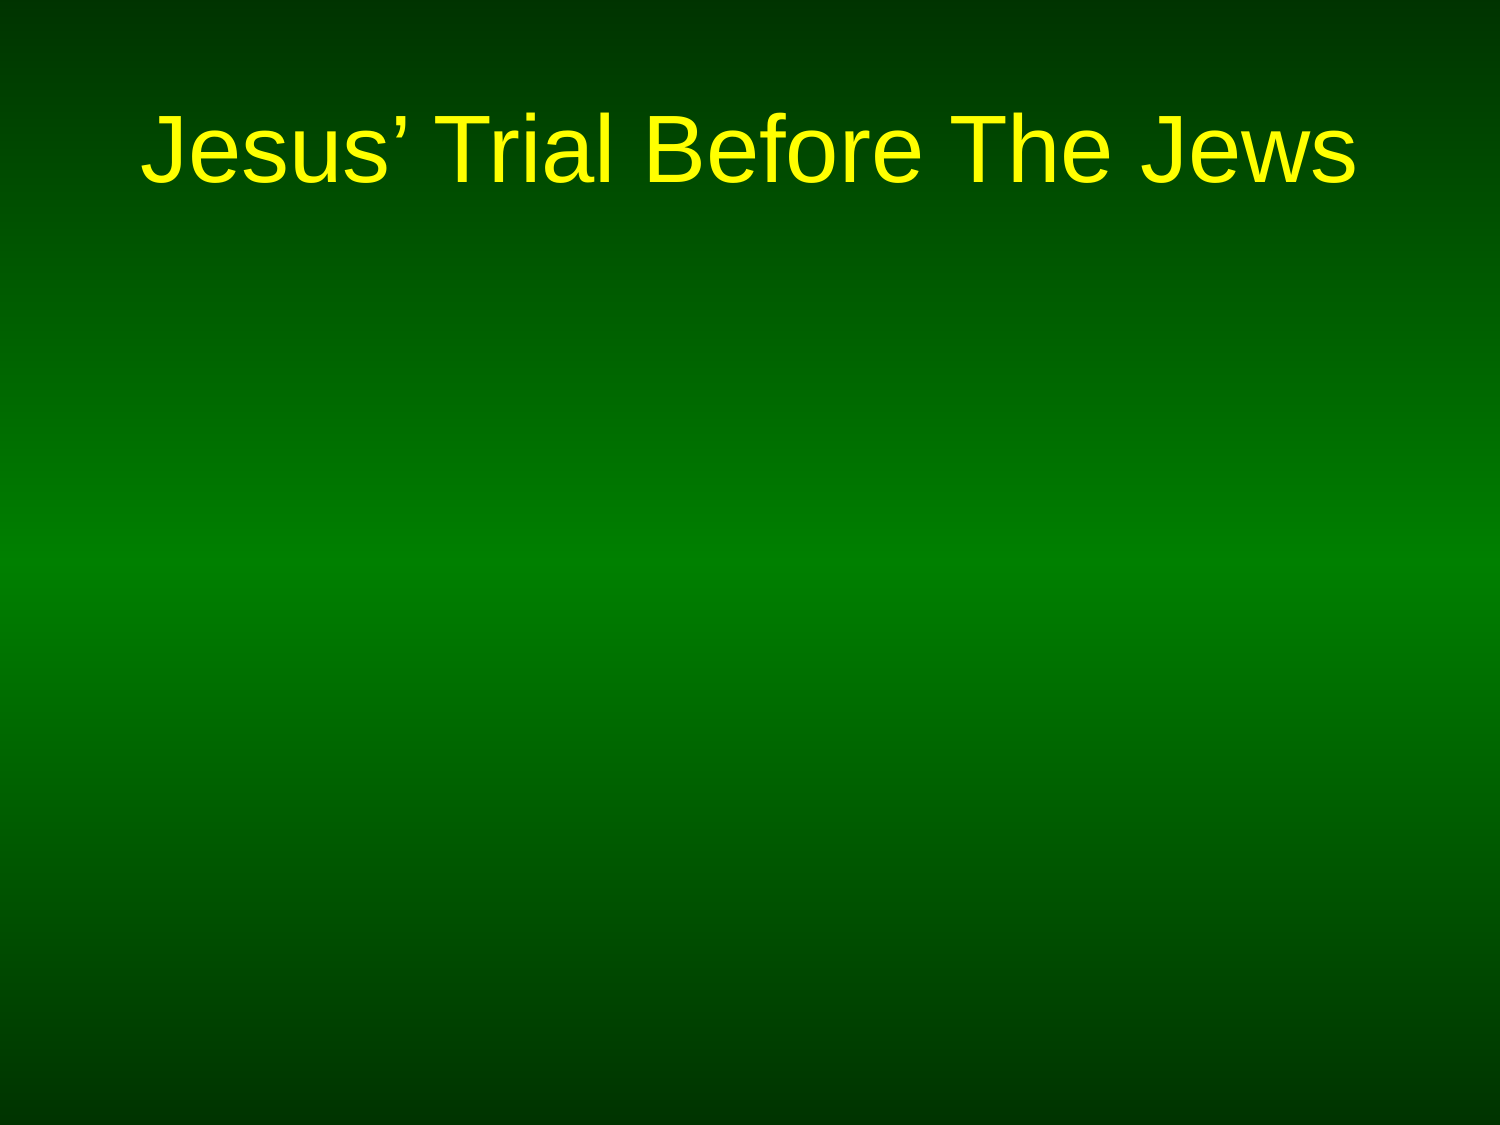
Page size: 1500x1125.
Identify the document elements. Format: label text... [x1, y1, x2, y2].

title Jesus’ Trial Before The Jews [37, 50, 1463, 238]
